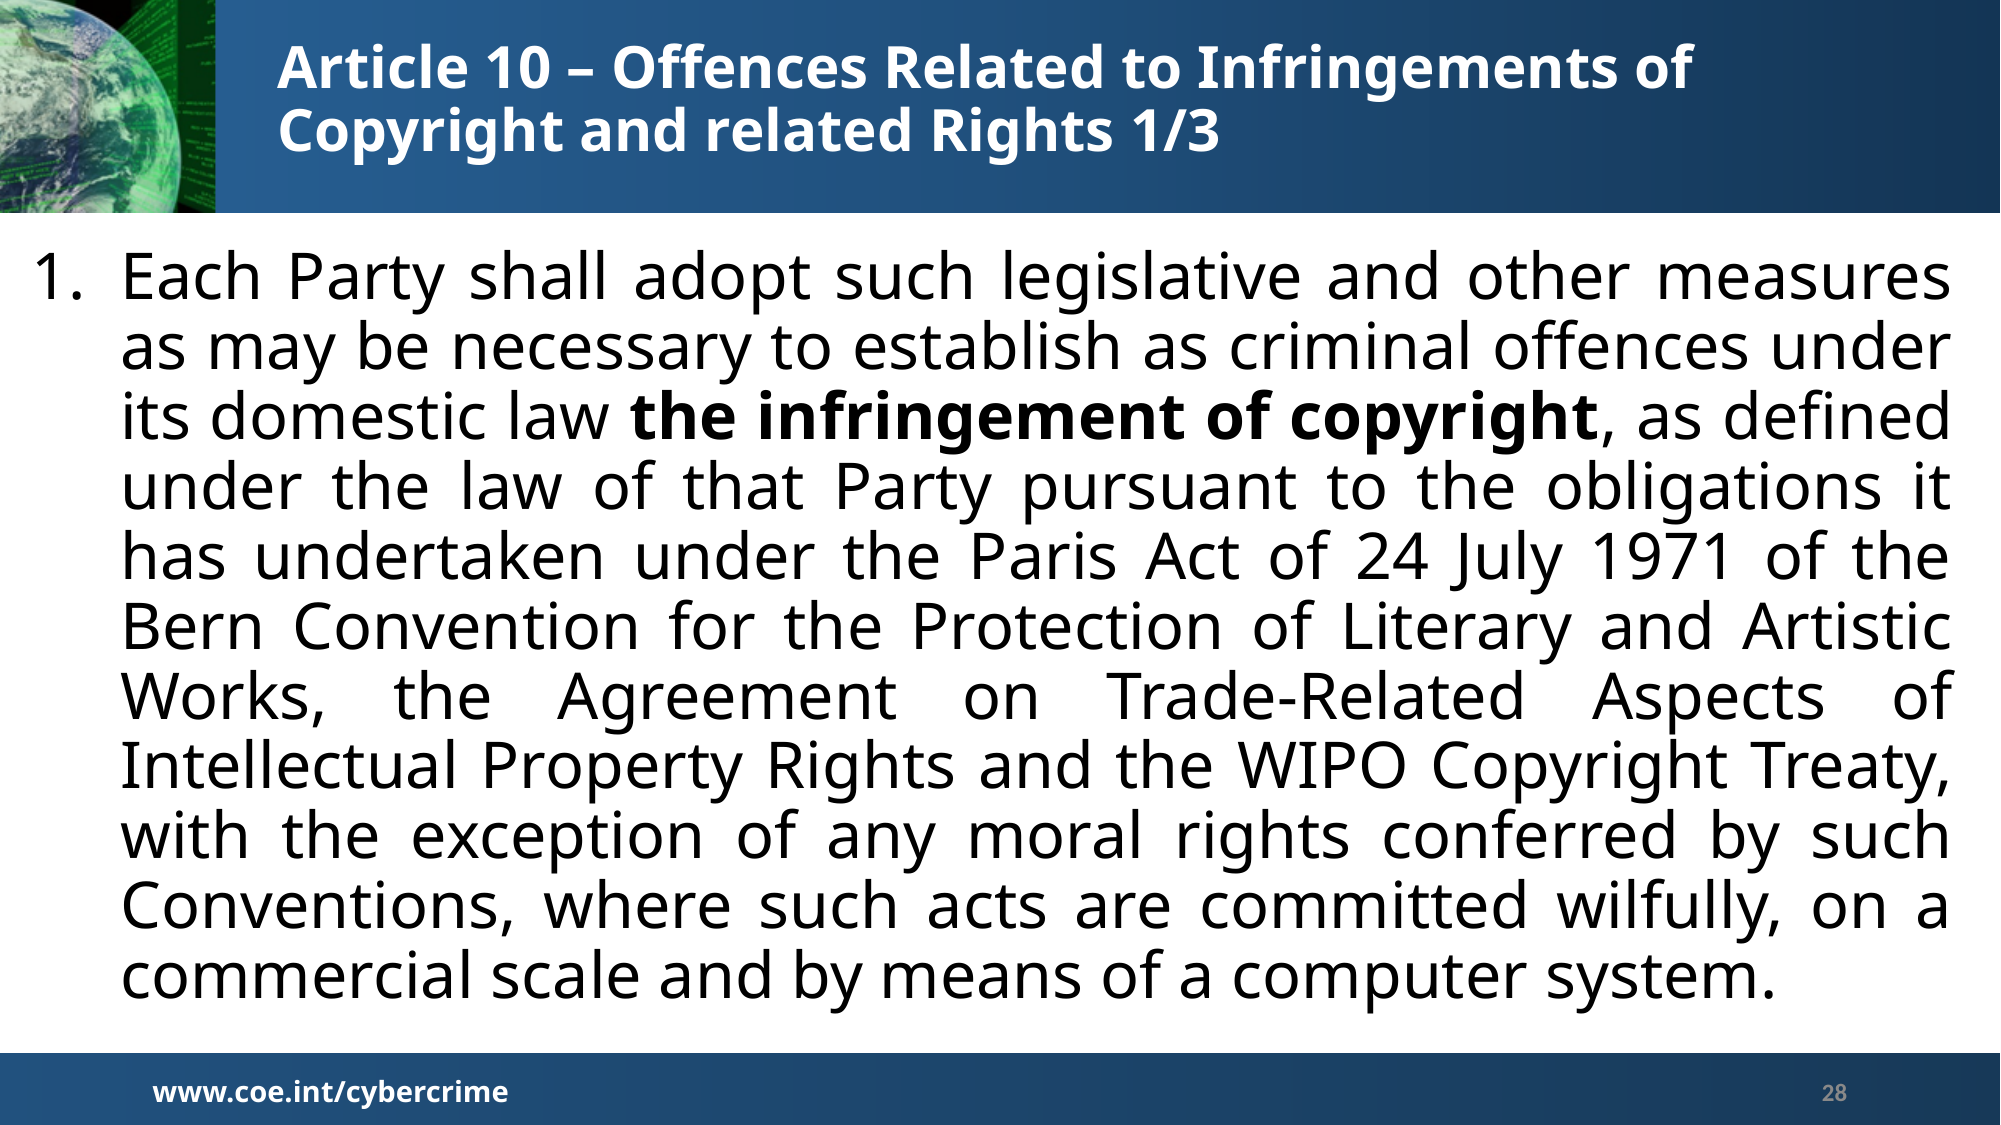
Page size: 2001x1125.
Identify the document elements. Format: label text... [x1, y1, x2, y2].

list Each Party shall adopt such legislative and other measures as may be necessary to establish as criminal offences under its domestic law the infringement of copyright, as defined under the law of that Party pursuant to the obligations it has undertaken under the Paris Act of 24 July 1971 of the Bern Convention for the Protection of Literary and Artistic Works, the Agreement on Trade-Related Aspects of Intellectual Property Rights and the WIPO Copyright Treaty, with the exception of any moral rights conferred by such Conventions, where such acts are committed wilfully, on a commercial scale and by means of a computer system. [16, 236, 1969, 1029]
title Article 10 – Offences Related to Infringements of Copyright and related Rights 1/3 [262, 55, 1933, 148]
slide_number www.coe.int/cybercrime [137, 1061, 588, 1121]
picture [0, 0, 2000, 213]
slide_number 28 [1412, 1061, 1863, 1121]
